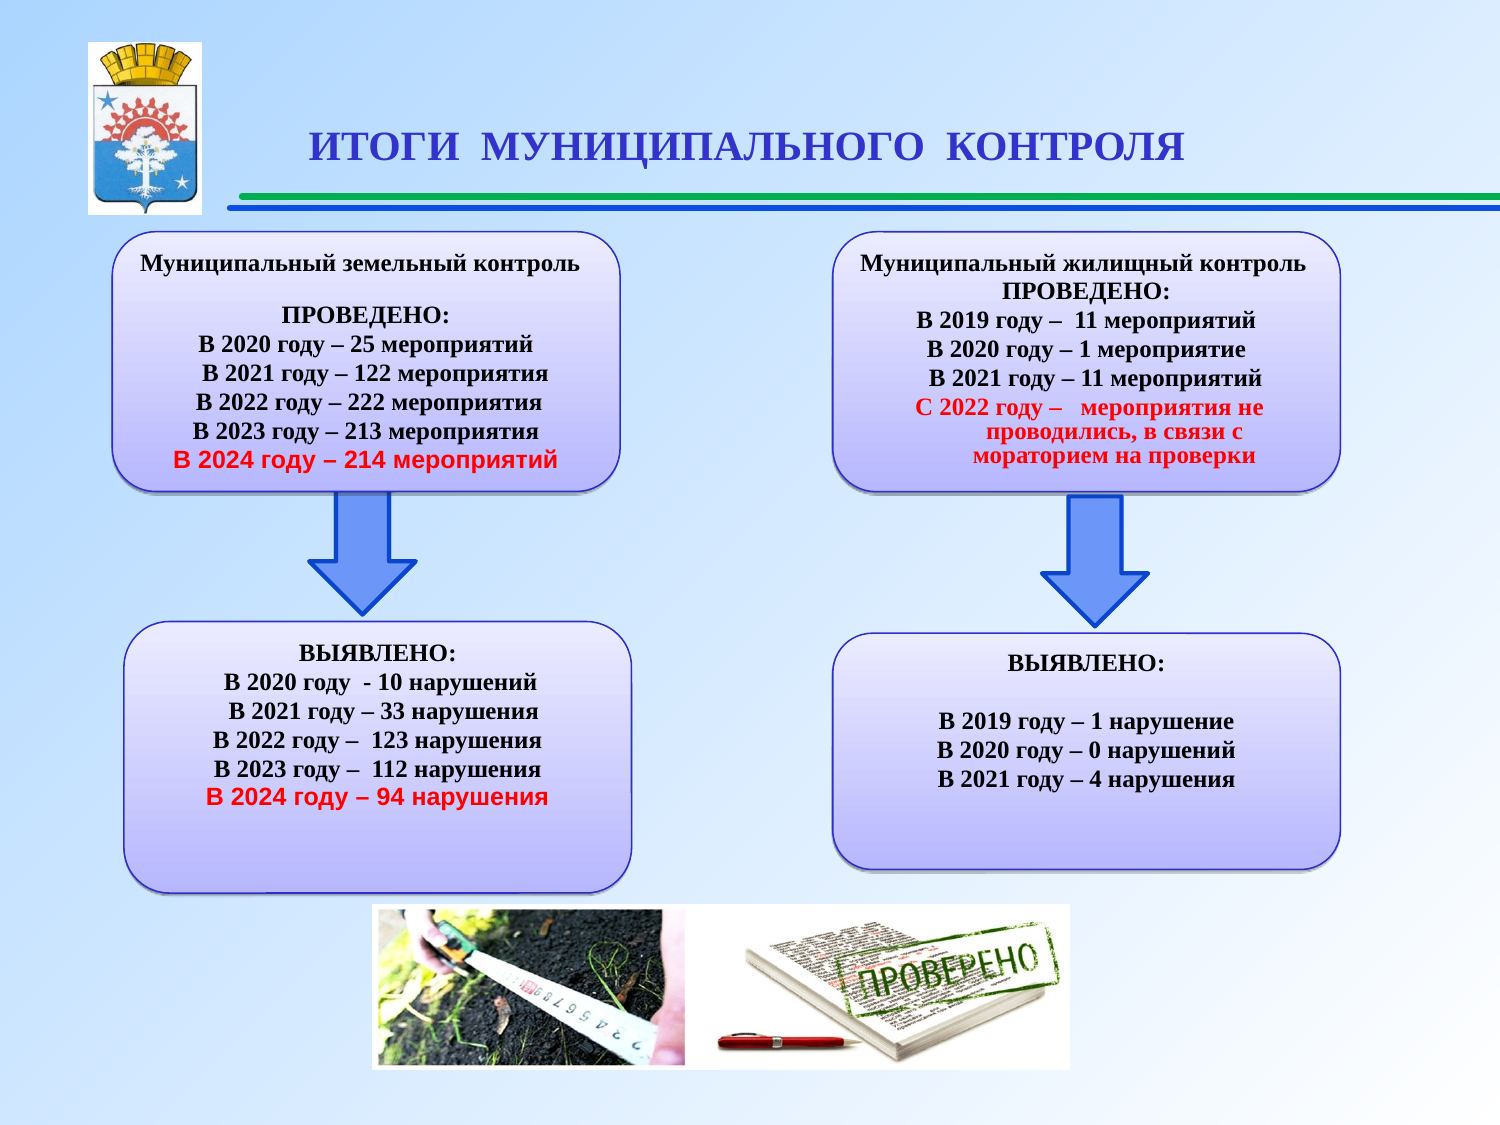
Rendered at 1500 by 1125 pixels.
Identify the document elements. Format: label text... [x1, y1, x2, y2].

picture [371, 904, 1070, 1070]
text_box Муниципальный земельный контроль ПРОВЕДЕНО: В 2020 году – 25 мероприятий В 2021 году – 122 мероприятия В 2022 году – 222 мероприятия В 2023 году – 213 мероприятия В 2024 году – 214 мероприятий [112, 231, 621, 492]
text_box [1041, 496, 1149, 627]
text_box [309, 495, 416, 615]
picture [88, 42, 202, 216]
title ИТОГИ МУНИЦИПАЛЬНОГО КОНТРОЛЯ [207, 89, 1364, 199]
text_box ВЫЯВЛЕНО: В 2020 году - 10 нарушений В 2021 году – 33 нарушения В 2022 году – 123 нарушения В 2023 году – 112 нарушения В 2024 году – 94 нарушения [123, 621, 632, 894]
text_box Муниципальный жилищный контроль ПРОВЕДЕНО: В 2019 году – 11 мероприятий В 2020 году – 1 мероприятие В 2021 году – 11 мероприятий С 2022 году – мероприятия не проводились, в связи с мораторием на проверки [832, 231, 1341, 492]
text_box ВЫЯВЛЕНО: В 2019 году – 1 нарушение В 2020 году – 0 нарушений В 2021 году – 4 нарушения [832, 633, 1341, 870]
